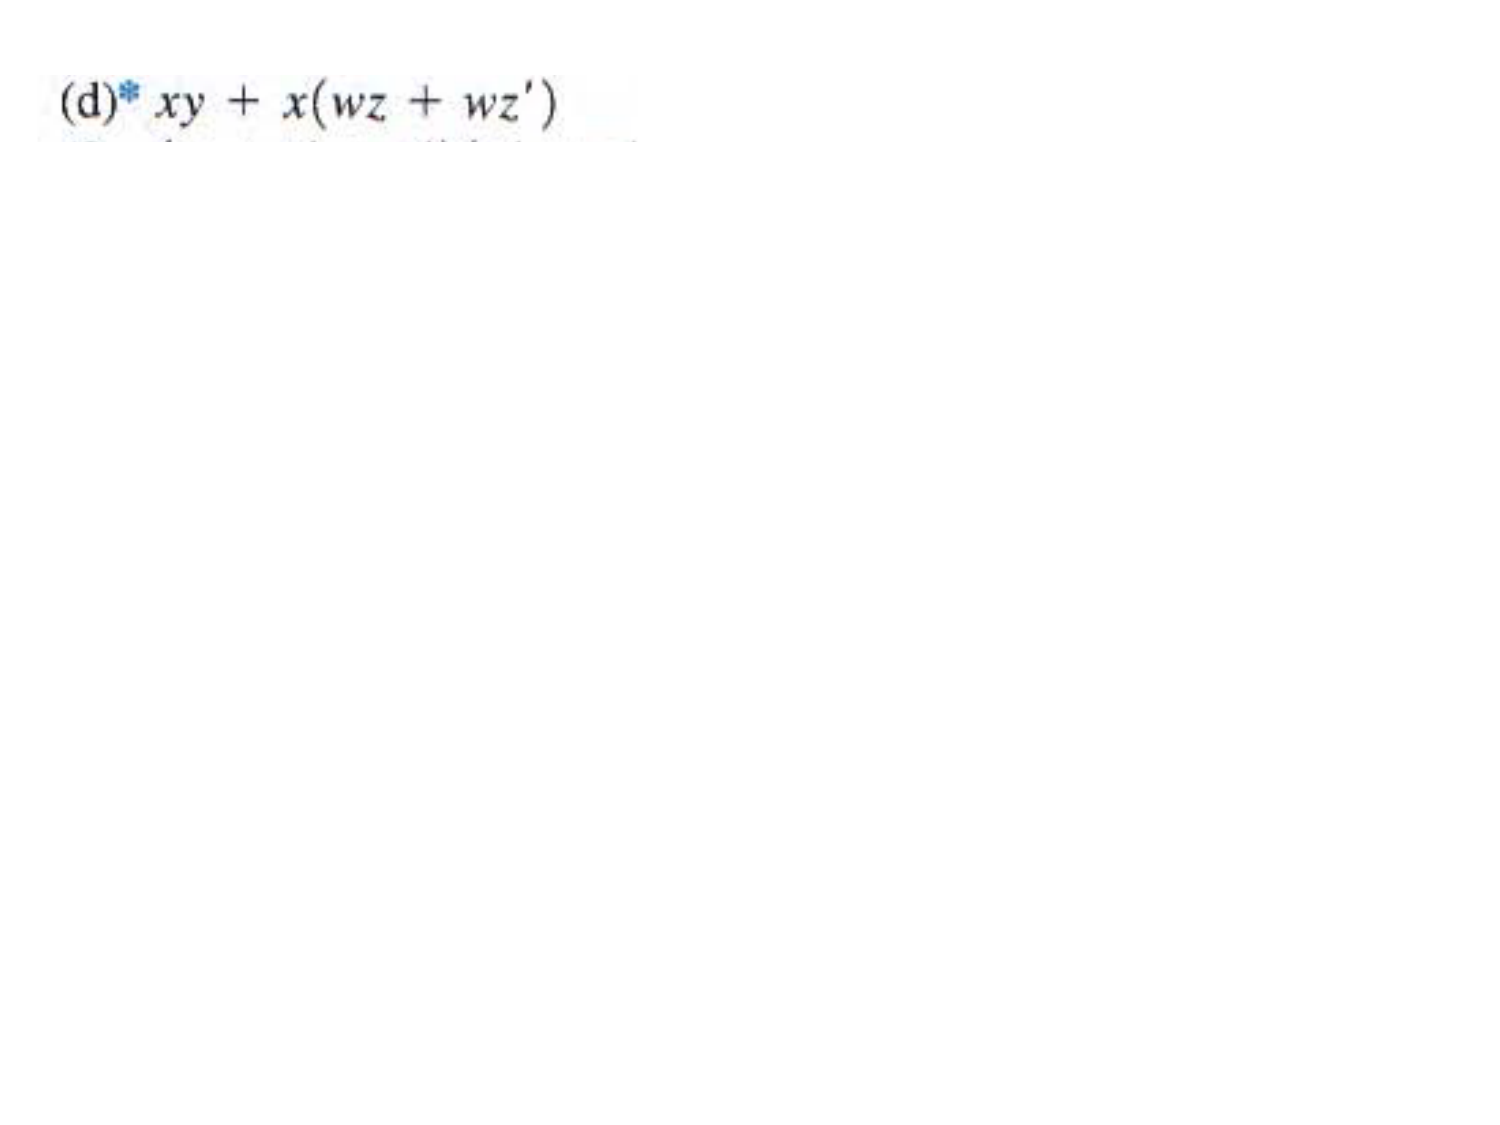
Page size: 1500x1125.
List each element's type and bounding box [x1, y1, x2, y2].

picture [37, 74, 638, 142]
